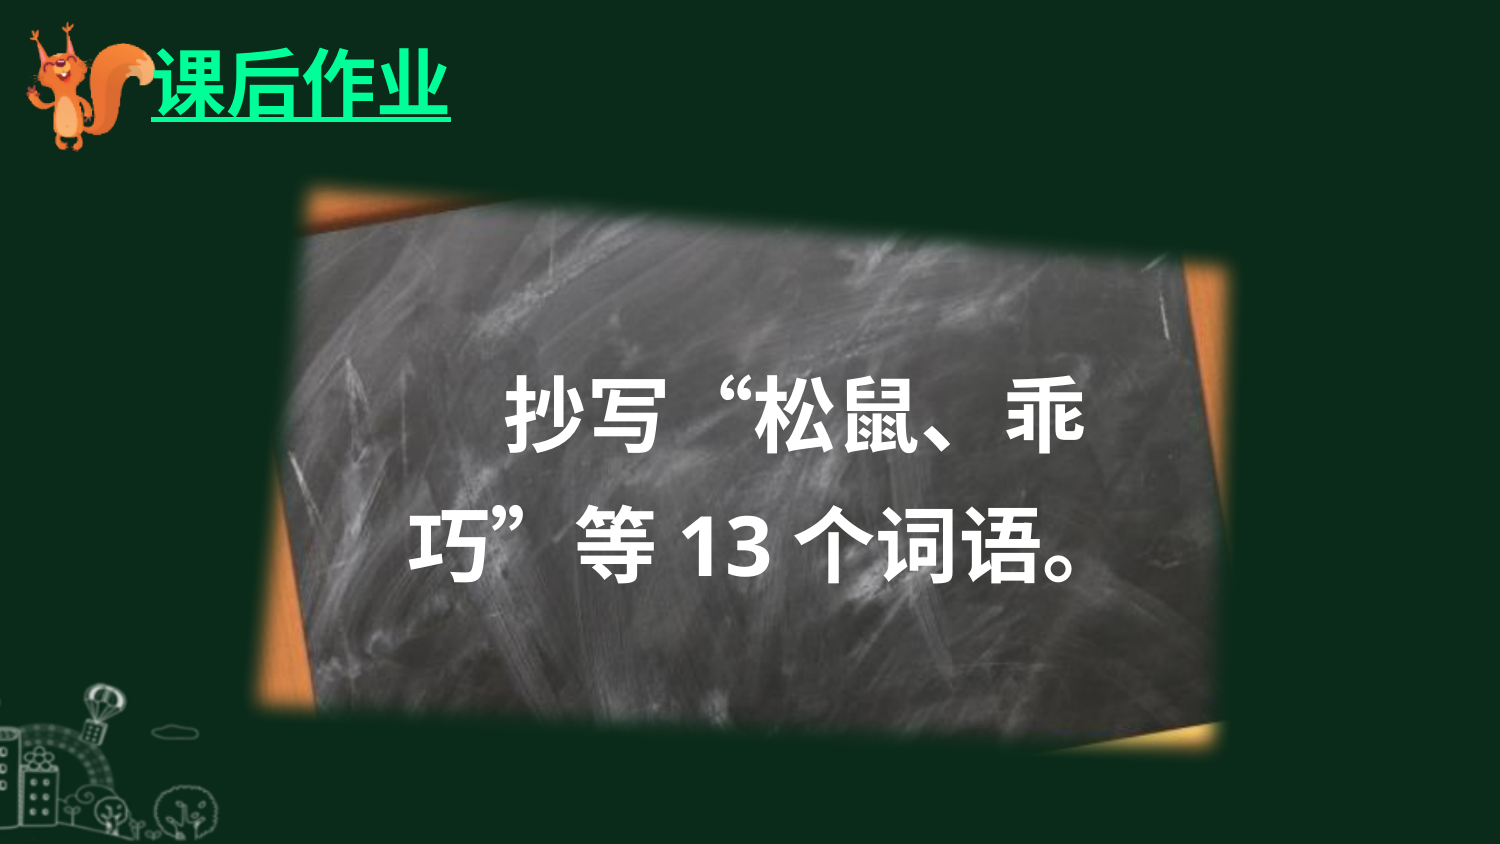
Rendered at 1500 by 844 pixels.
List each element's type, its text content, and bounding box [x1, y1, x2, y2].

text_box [8, 7, 506, 156]
picture [0, 0, 1500, 844]
text_box 抄写“松鼠、乖巧”等13个词语。 [396, 327, 1104, 599]
text_box [275, 206, 1212, 732]
